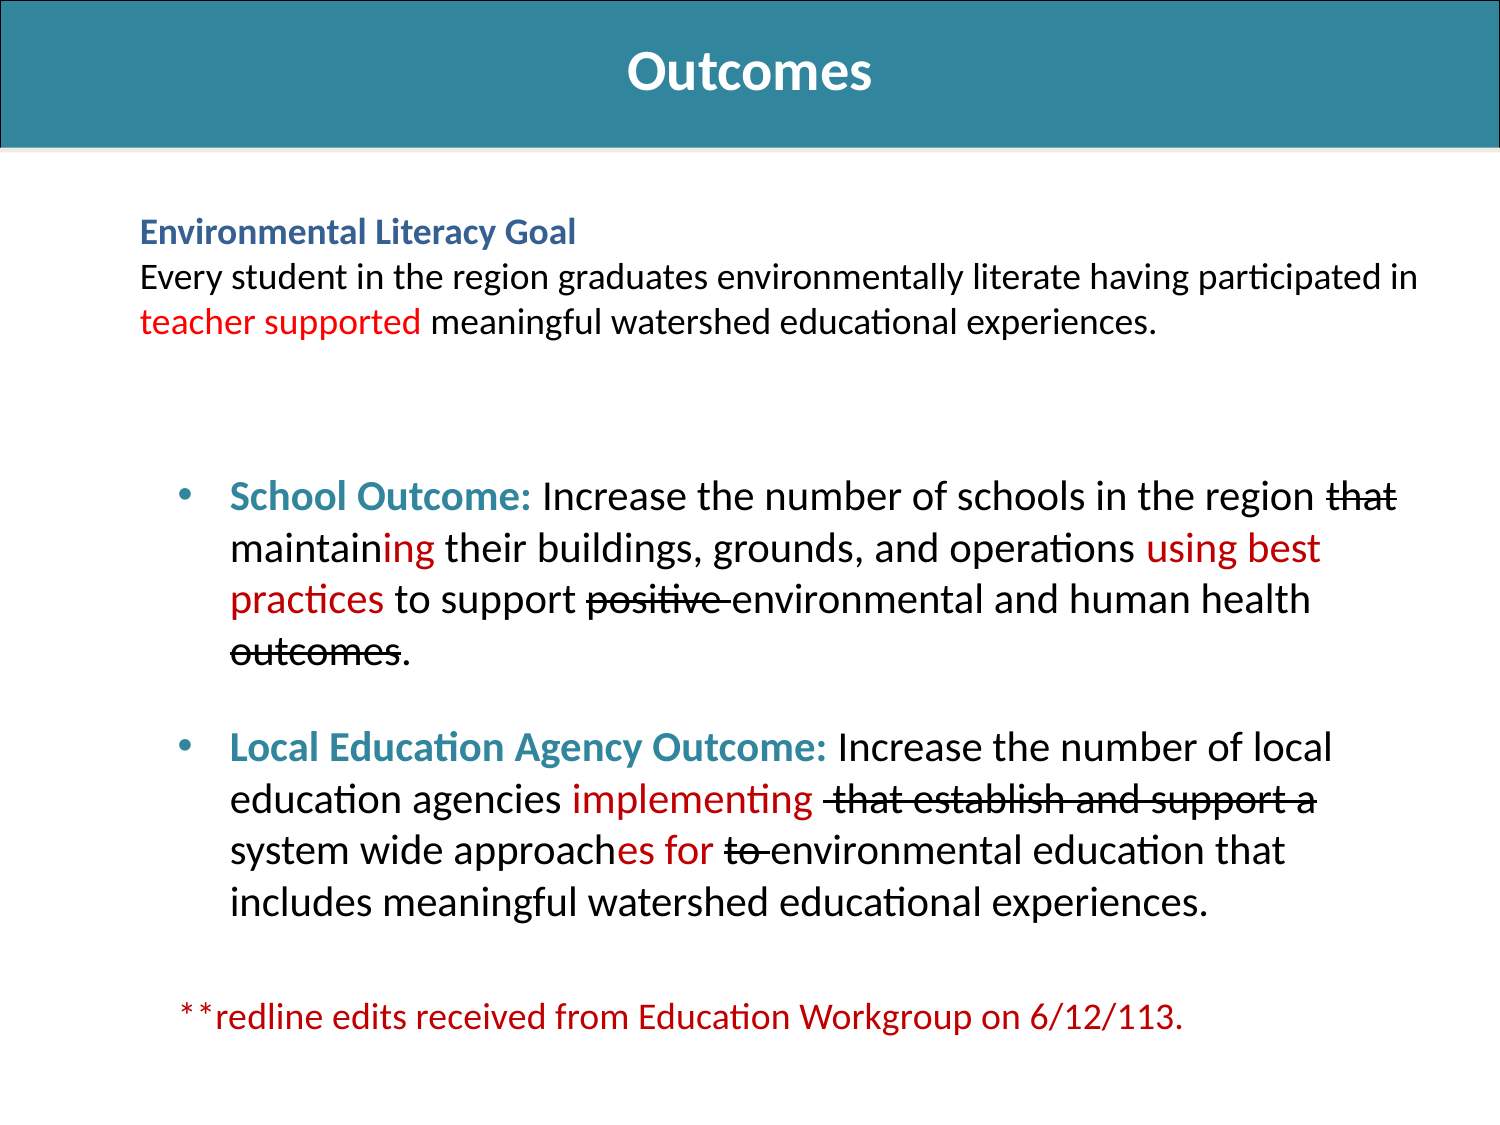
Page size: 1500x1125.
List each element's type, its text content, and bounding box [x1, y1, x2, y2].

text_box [0, 0, 1500, 151]
text_box Environmental Literacy Goal Every student in the region graduates environmentally literate having participated in teacher supported meaningful watershed educational experiences. [125, 199, 1438, 350]
list School Outcome: Increase the number of schools in the region that maintaining their buildings, grounds, and operations using best practices to support positive environmental and human health outcomes. Local Education Agency Outcome: Increase the number of local education agencies implementing that establish and support a system wide approaches for to environmental education that includes meaningful watershed educational experiences. **redline edits received from Education Workgroup on 6/12/113. [162, 387, 1425, 1050]
